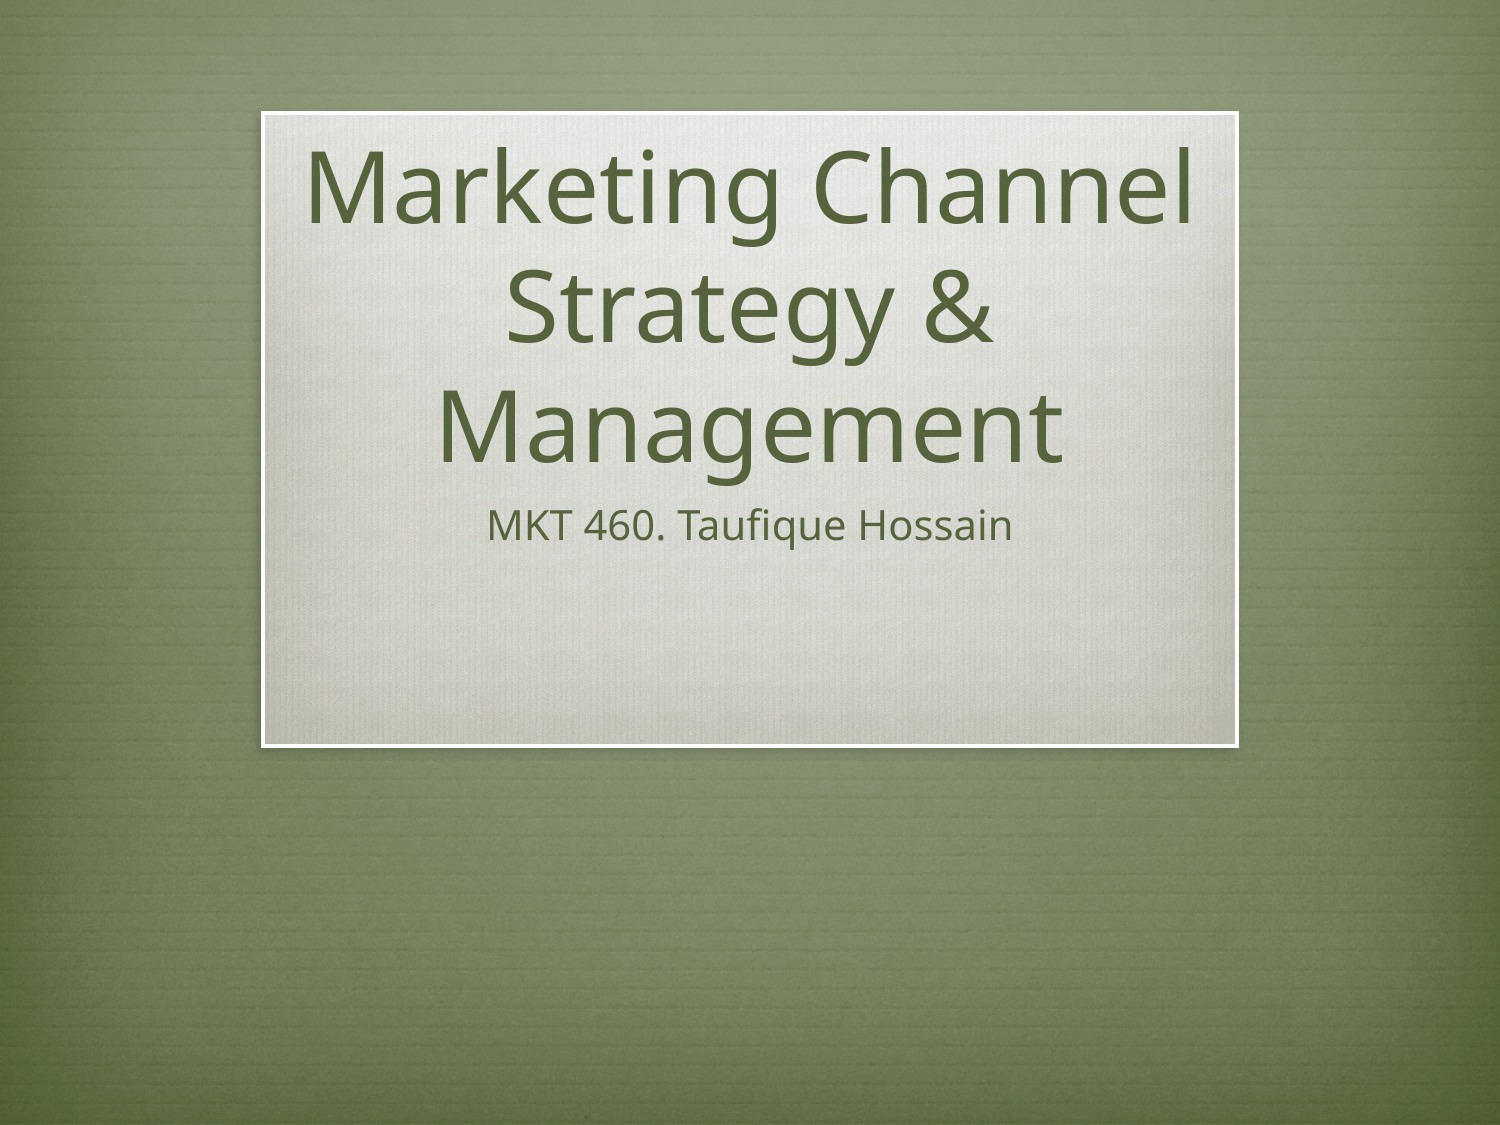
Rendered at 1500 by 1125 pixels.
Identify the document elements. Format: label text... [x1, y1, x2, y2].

subtitle MKT 460. Taufique Hossain [280, 491, 1220, 657]
title Marketing Channel Strategy & Management [280, 187, 1220, 491]
picture [265, 115, 1235, 744]
